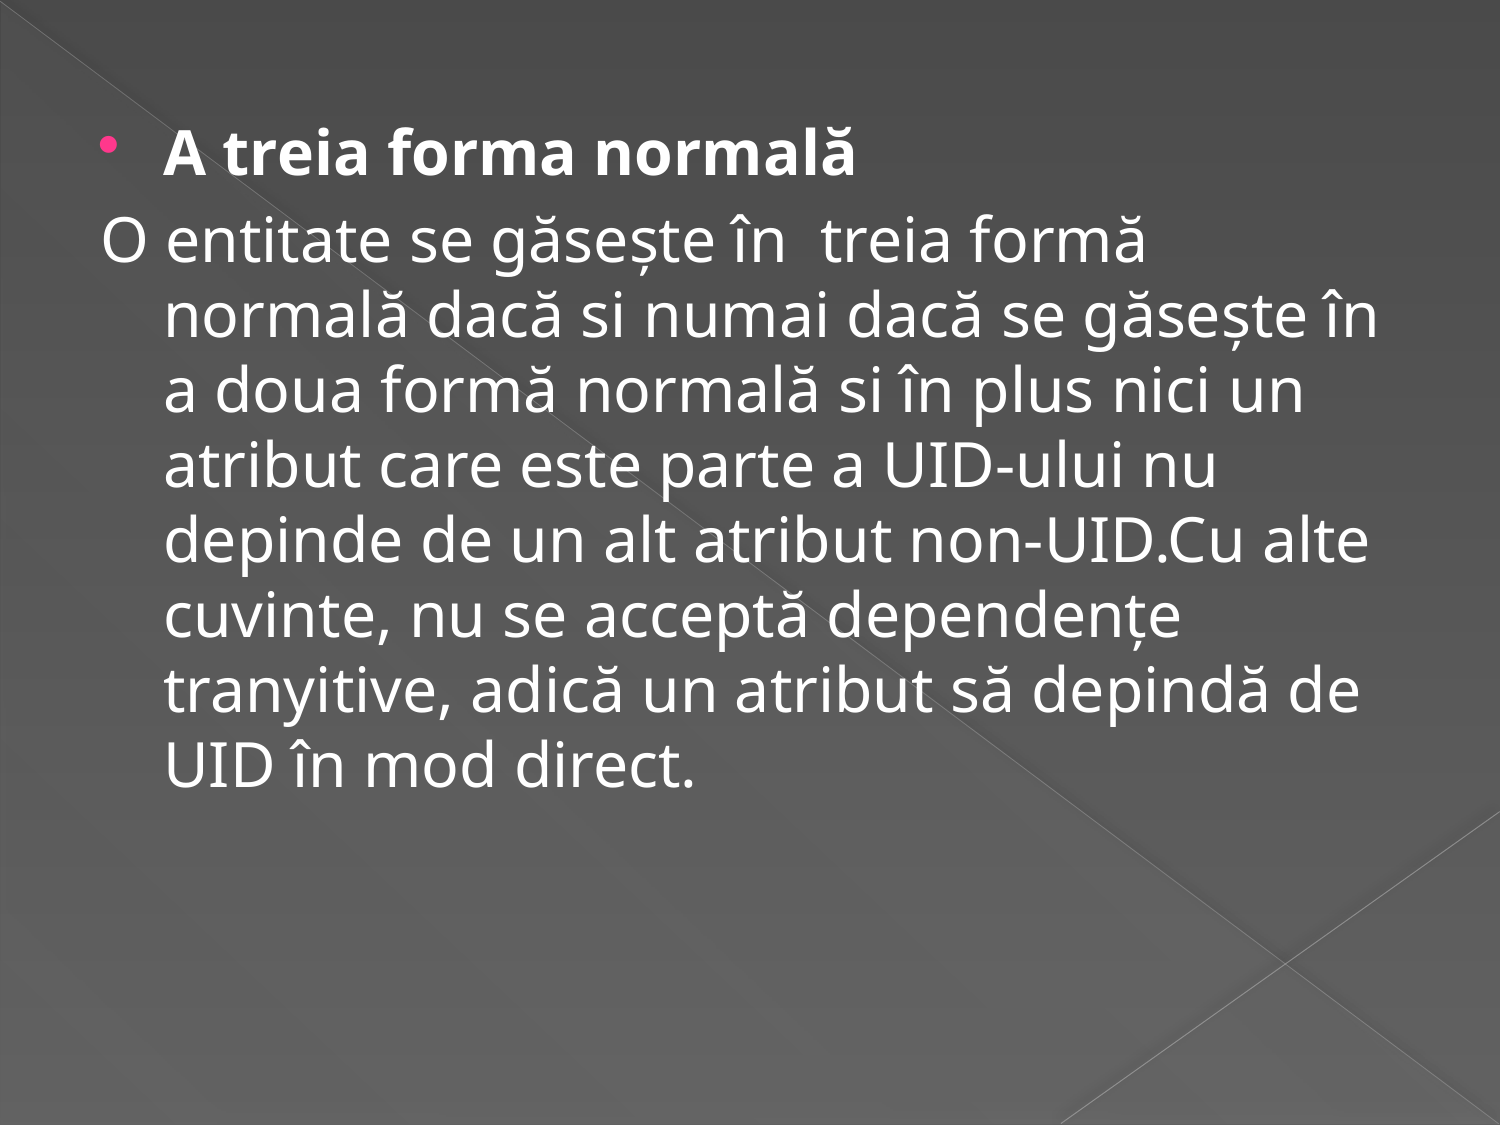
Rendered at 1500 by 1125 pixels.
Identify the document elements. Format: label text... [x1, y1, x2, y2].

list A treia forma normală O entitate se găseşte în treia formă normală dacă si numai dacă se găseşte în a doua formă normală si în plus nici un atribut care este parte a UID-ului nu depinde de un alt atribut non-UID.Cu alte cuvinte, nu se acceptă dependenţe tranyitive, adică un atribut să depindă de UID în mod direct. [75, 105, 1425, 1005]
